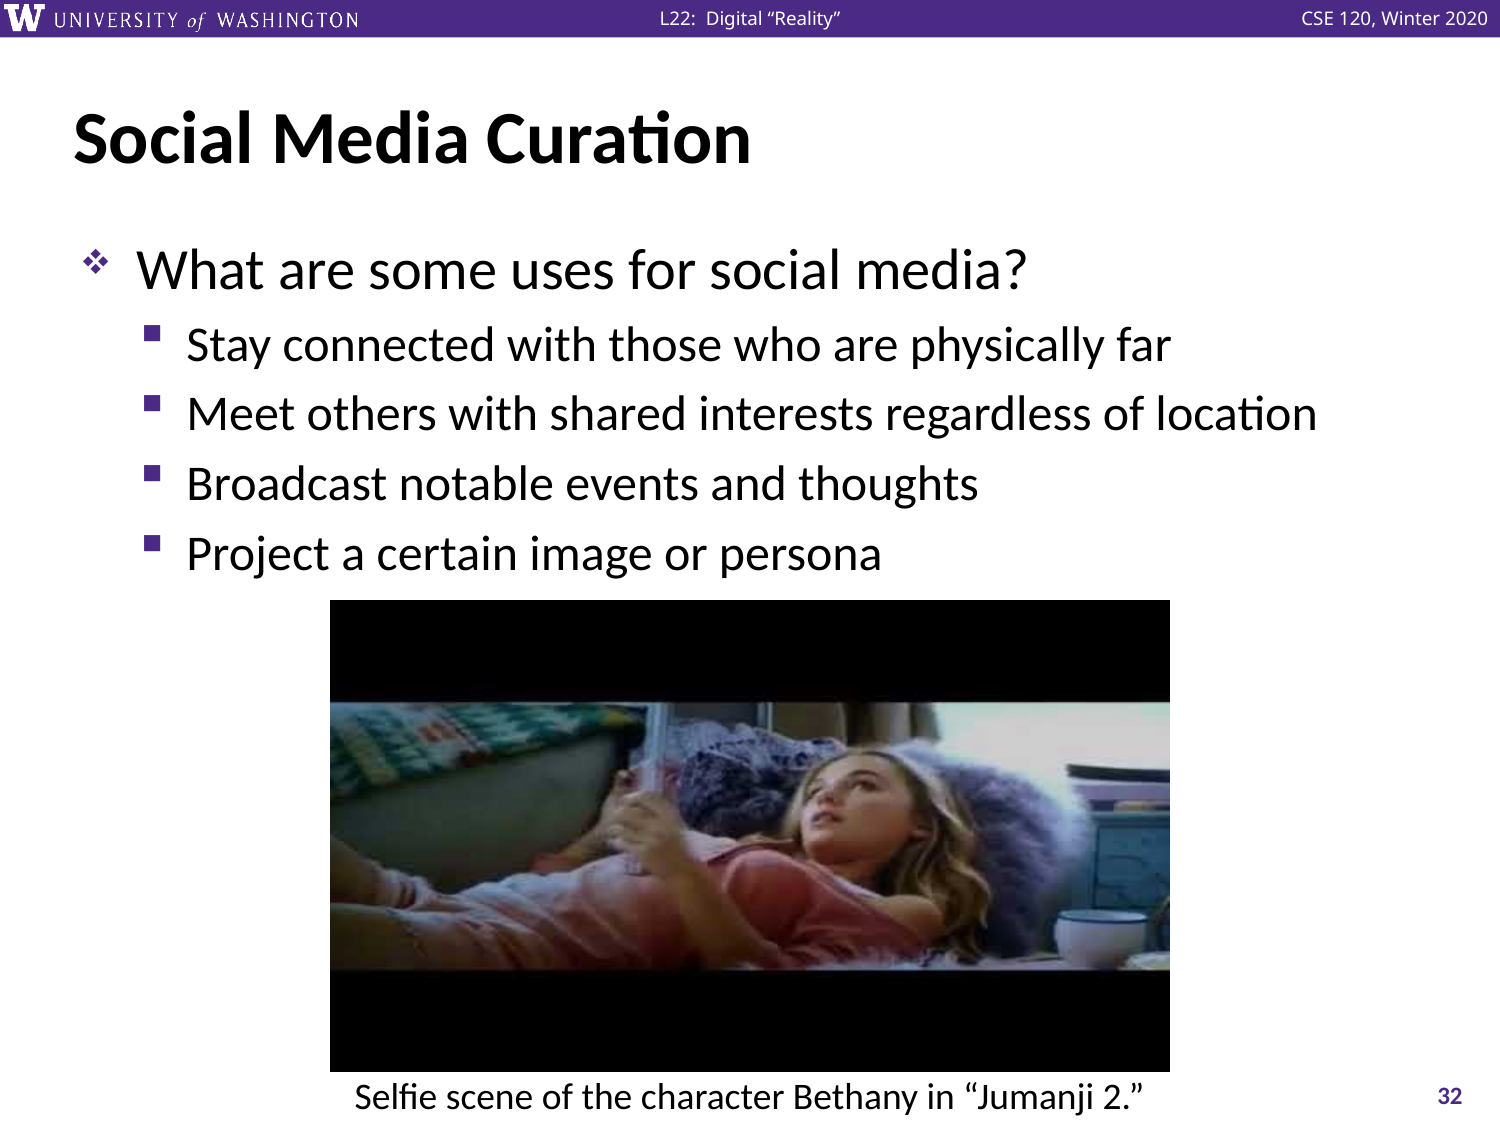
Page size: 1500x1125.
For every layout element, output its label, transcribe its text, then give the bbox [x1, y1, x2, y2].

list What are some uses for social media? Stay connected with those who are physically far Meet others with shared interests regardless of location Broadcast notable events and thoughts Project a certain image or persona [64, 223, 1438, 1040]
text_box Selfie scene of the character Bethany in “Jumanji 2.” [299, 1064, 1200, 1125]
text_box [329, 599, 1171, 1073]
picture [4, 4, 358, 32]
title Social Media Curation [58, 71, 1438, 197]
slide_number 32 [1400, 1065, 1500, 1125]
